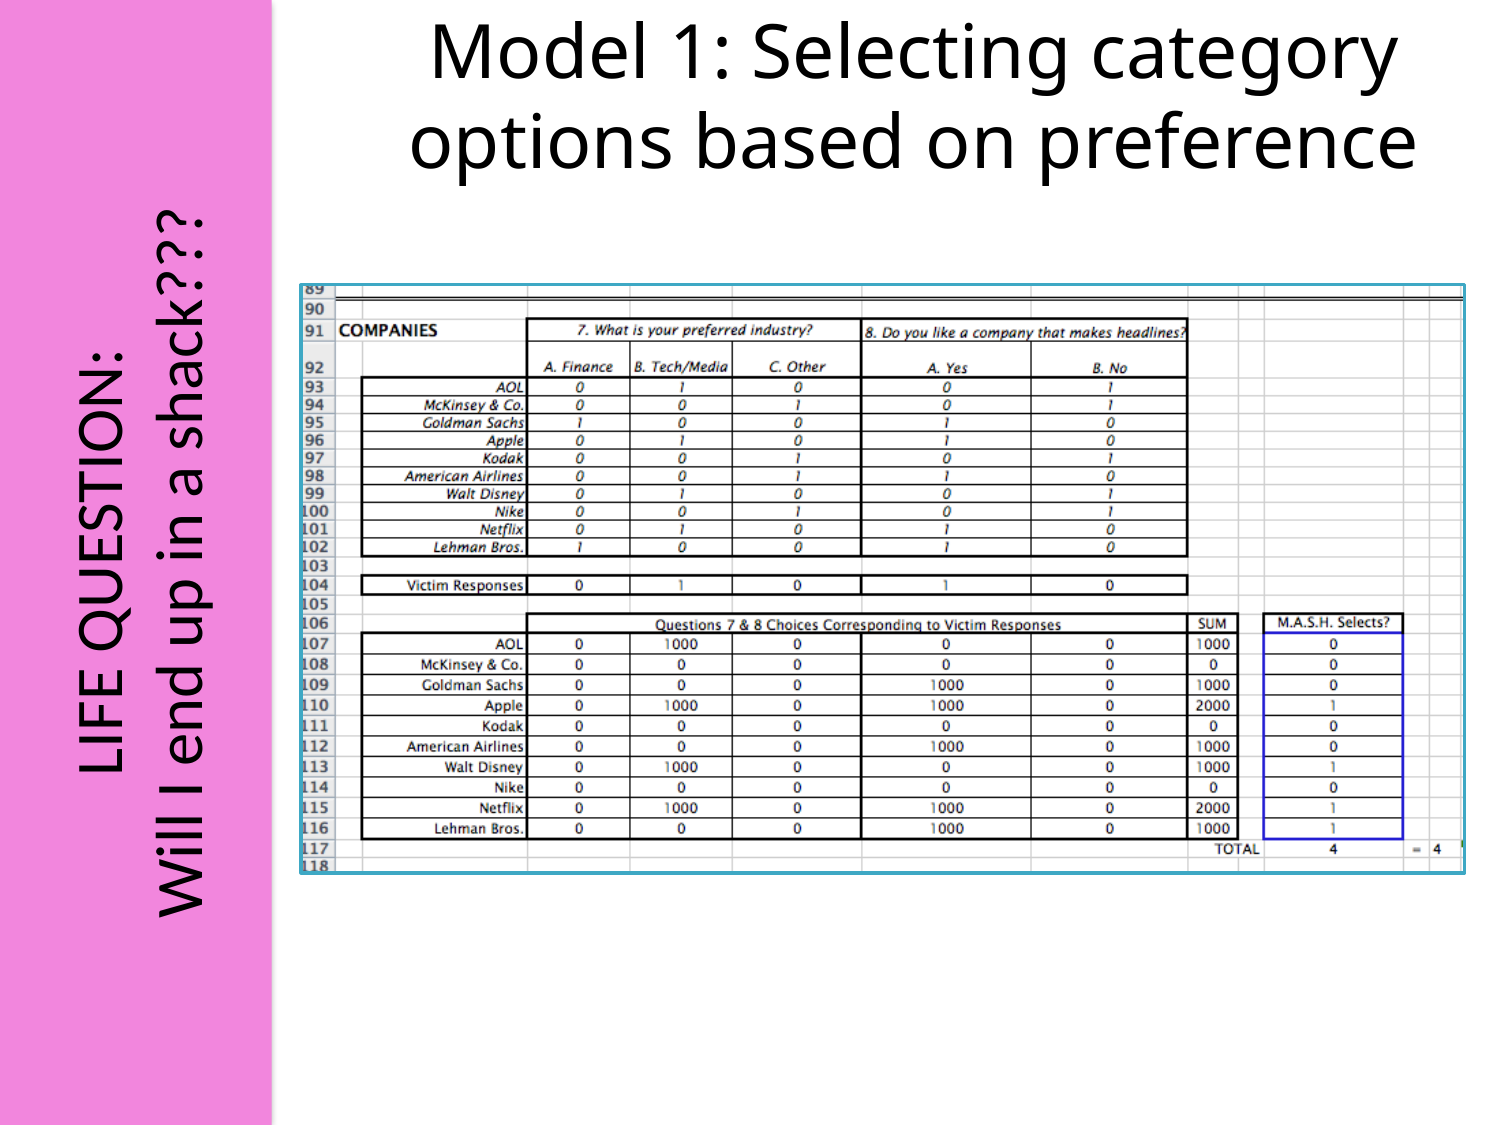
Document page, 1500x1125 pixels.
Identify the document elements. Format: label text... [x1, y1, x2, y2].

text_box LIFE QUESTION: Will I end up in a shack??? [0, 0, 272, 1125]
text_box Model 1: Selecting category options based on preference [301, 0, 1500, 188]
picture [302, 286, 1464, 872]
